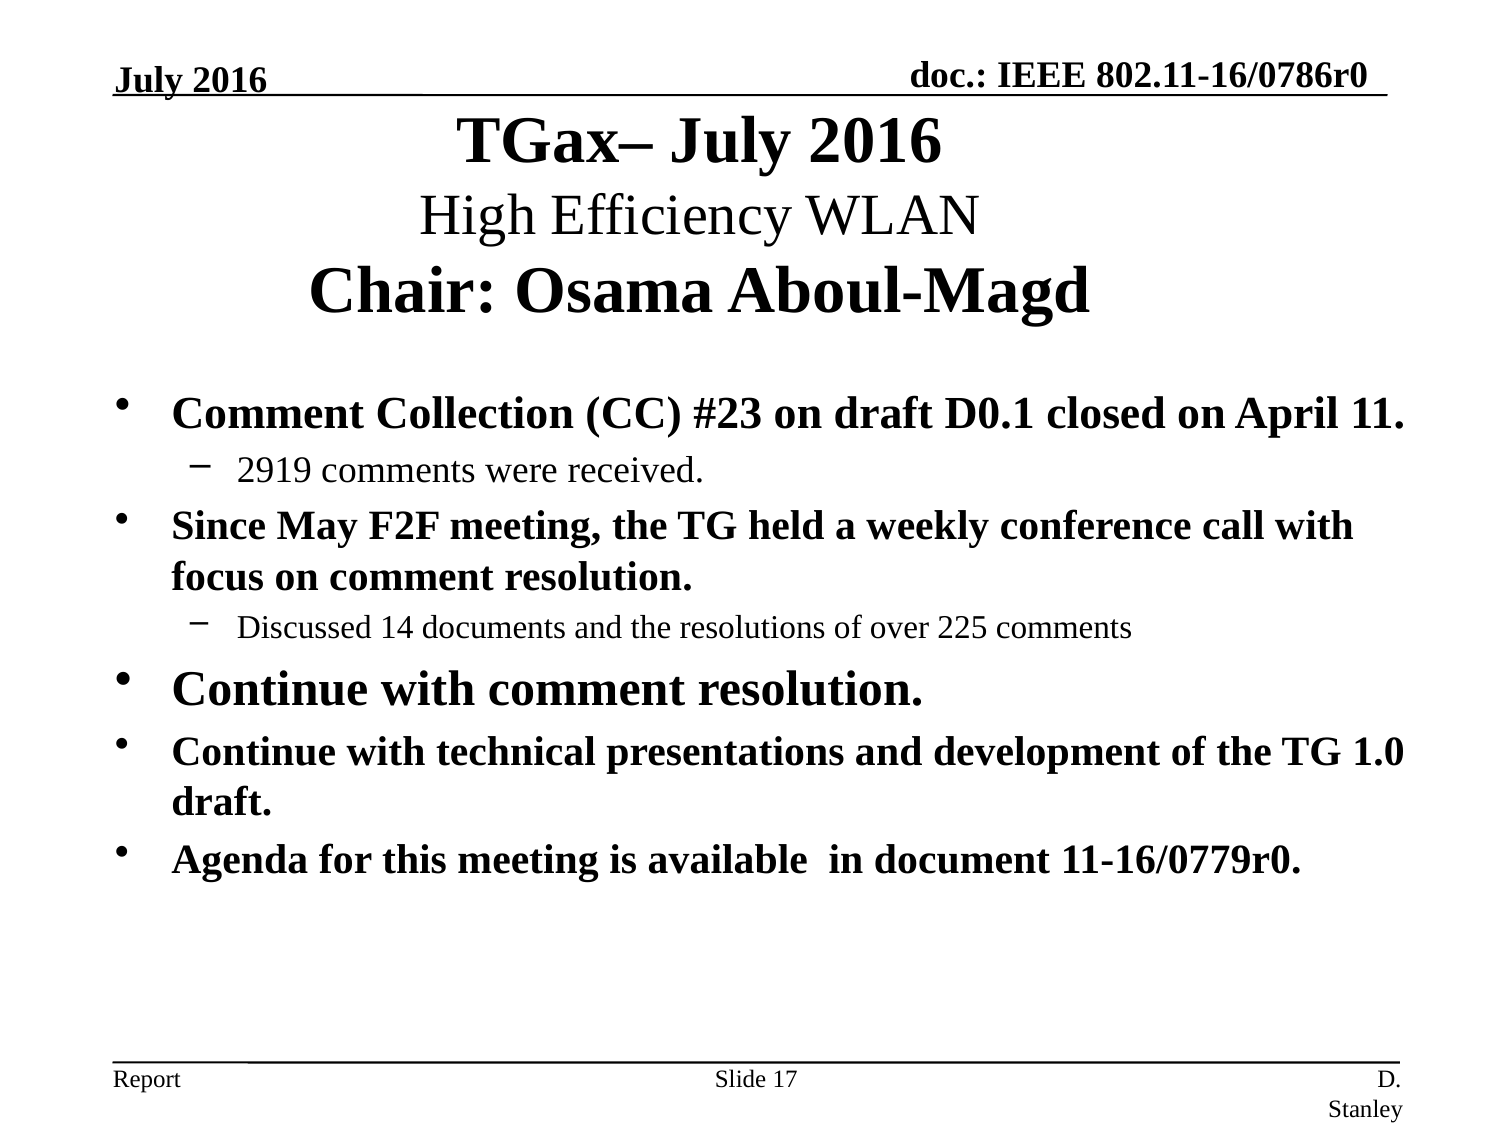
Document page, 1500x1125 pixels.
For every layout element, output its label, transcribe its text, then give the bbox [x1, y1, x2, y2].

title TGax– July 2016 High Efficiency WLAN Chair: Osama Aboul-Magd [62, 125, 1338, 388]
footer D. Stanley, HP Enterprise [1325, 1062, 1402, 1093]
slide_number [114, 54, 274, 101]
slide_number Slide 17 [712, 1062, 800, 1093]
list Comment Collection (CC) #23 on draft D0.1 closed on April 11. 2919 comments were received. Since May F2F meeting, the TG held a weekly conference call with focus on comment resolution. Discussed 14 documents and the resolutions of over 225 comments Continue with comment resolution. Continue with technical presentations and development of the TG 1.0 draft. Agenda for this meeting is available in document 11-16/0779r0. [99, 375, 1463, 1050]
